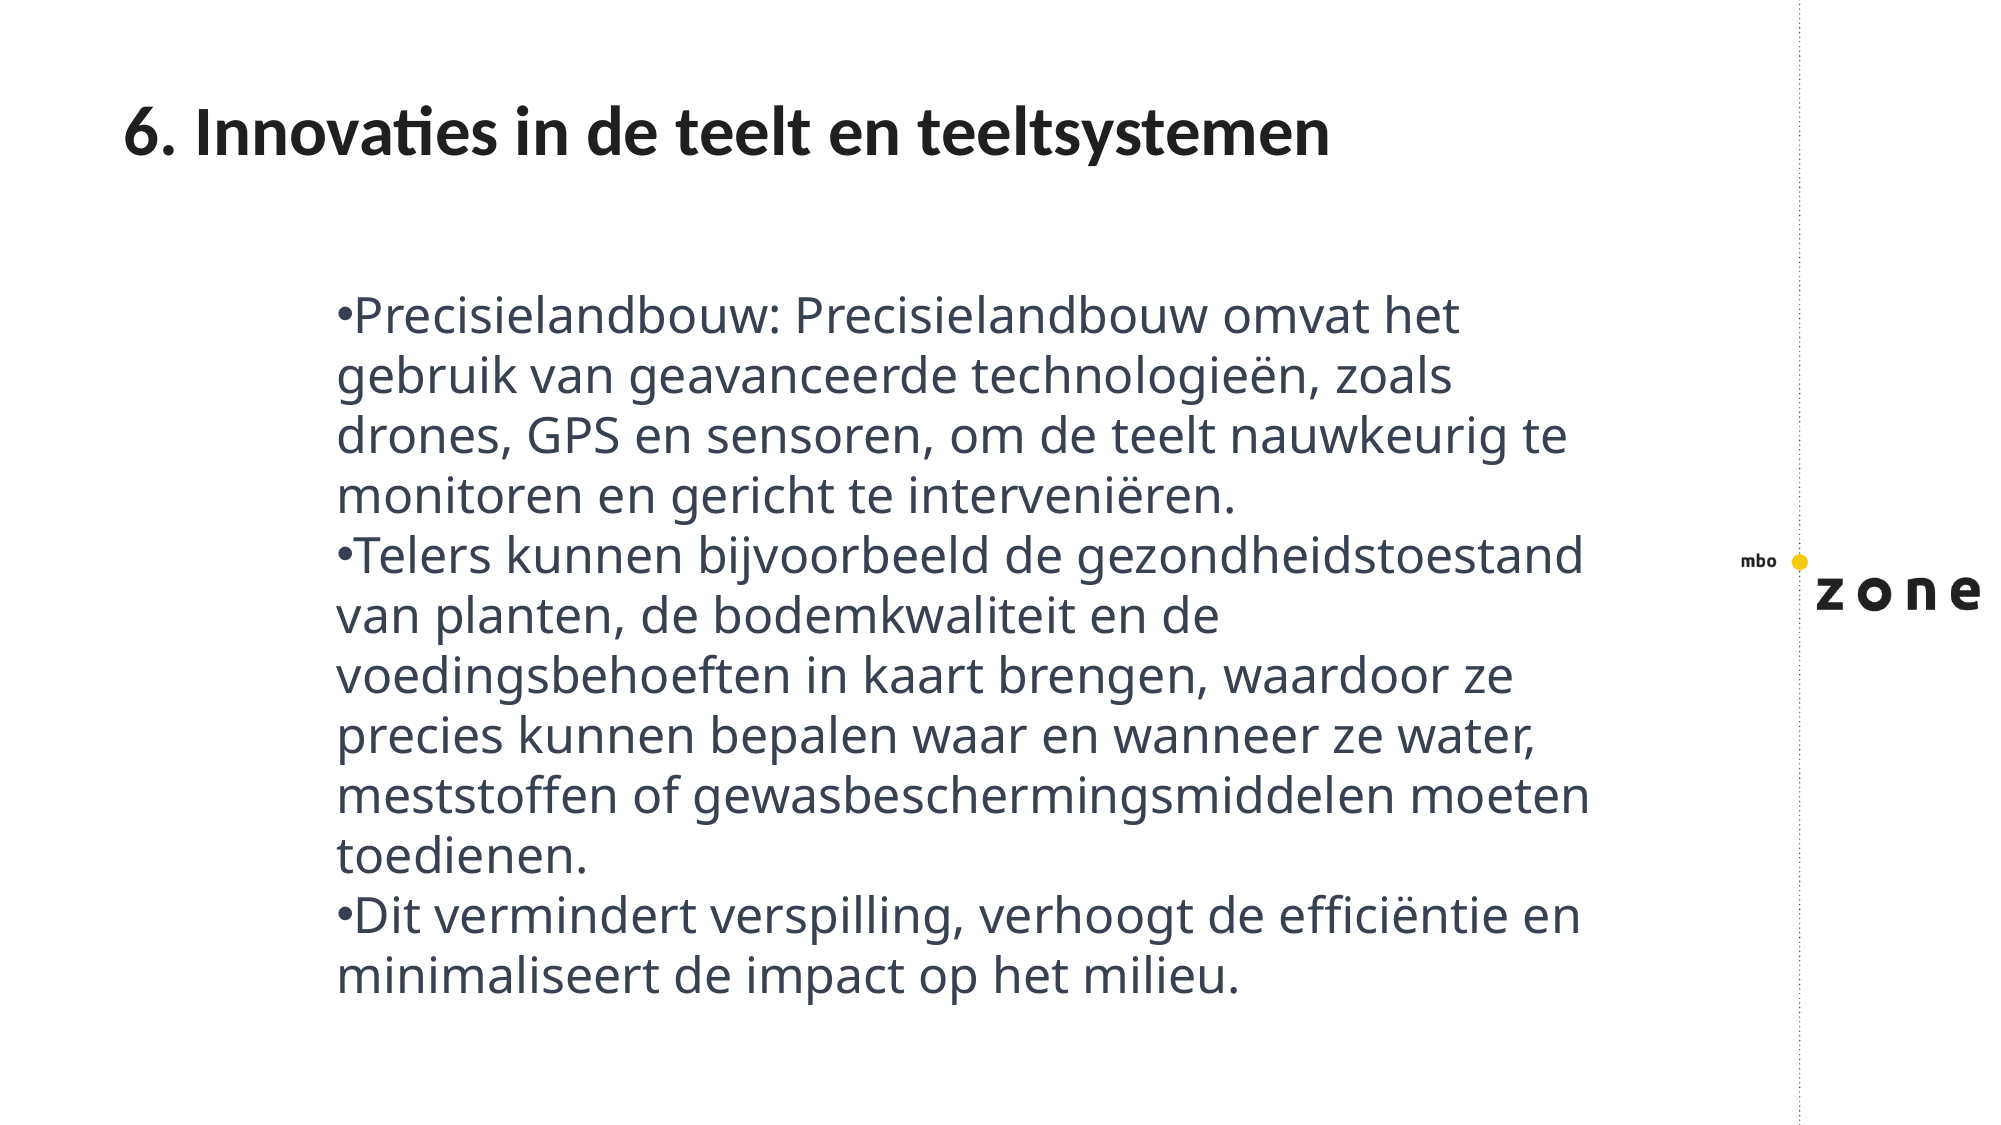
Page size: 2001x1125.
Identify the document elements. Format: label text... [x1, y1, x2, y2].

list Precisielandbouw: Precisielandbouw omvat het gebruik van geavanceerde technologieën, zoals drones, GPS en sensoren, om de teelt nauwkeurig te monitoren en gericht te interveniëren. Telers kunnen bijvoorbeeld de gezondheidstoestand van planten, de bodemkwaliteit en de voedingsbehoeften in kaart brengen, waardoor ze precies kunnen bepalen waar en wanneer ze water, meststoffen of gewasbeschermingsmiddelen moeten toedienen. Dit vermindert verspilling, verhoogt de efficiëntie en minimaliseert de impact op het milieu. [336, 283, 1627, 998]
title 6. Innovaties in de teelt en teeltsystemen [124, 94, 1607, 272]
picture [1596, 0, 2001, 1125]
